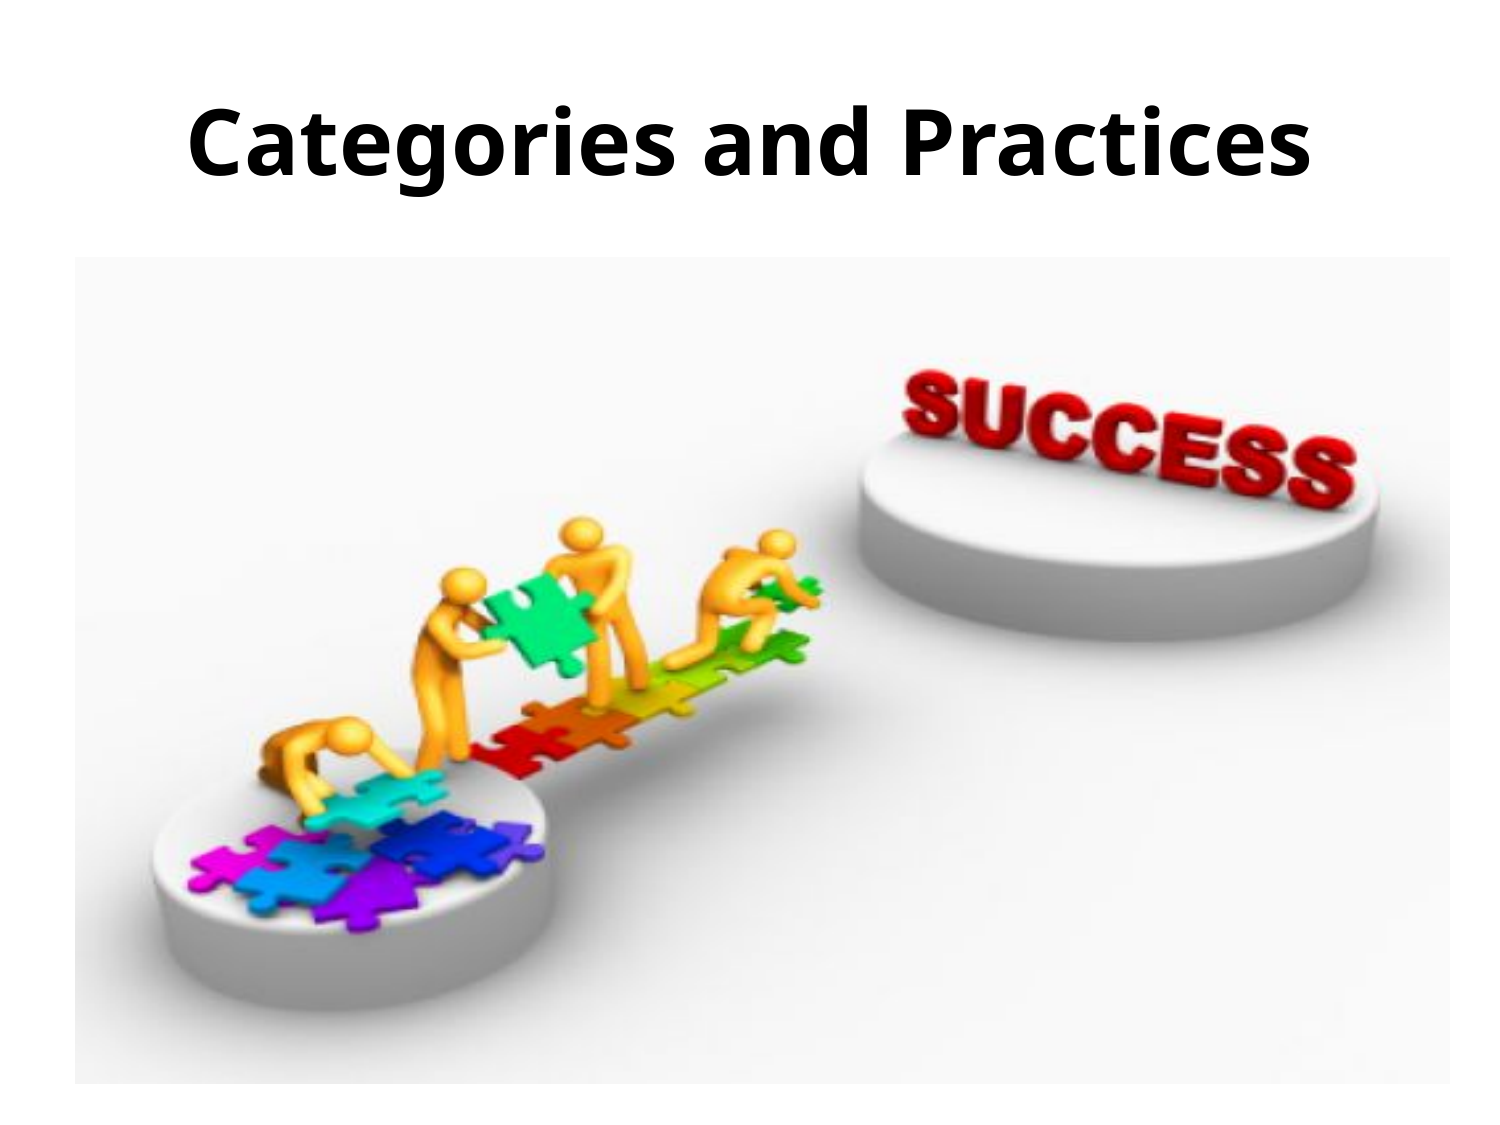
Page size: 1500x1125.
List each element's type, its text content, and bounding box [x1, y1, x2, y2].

title Categories and Practices [75, 45, 1425, 233]
picture [74, 257, 1451, 1084]
